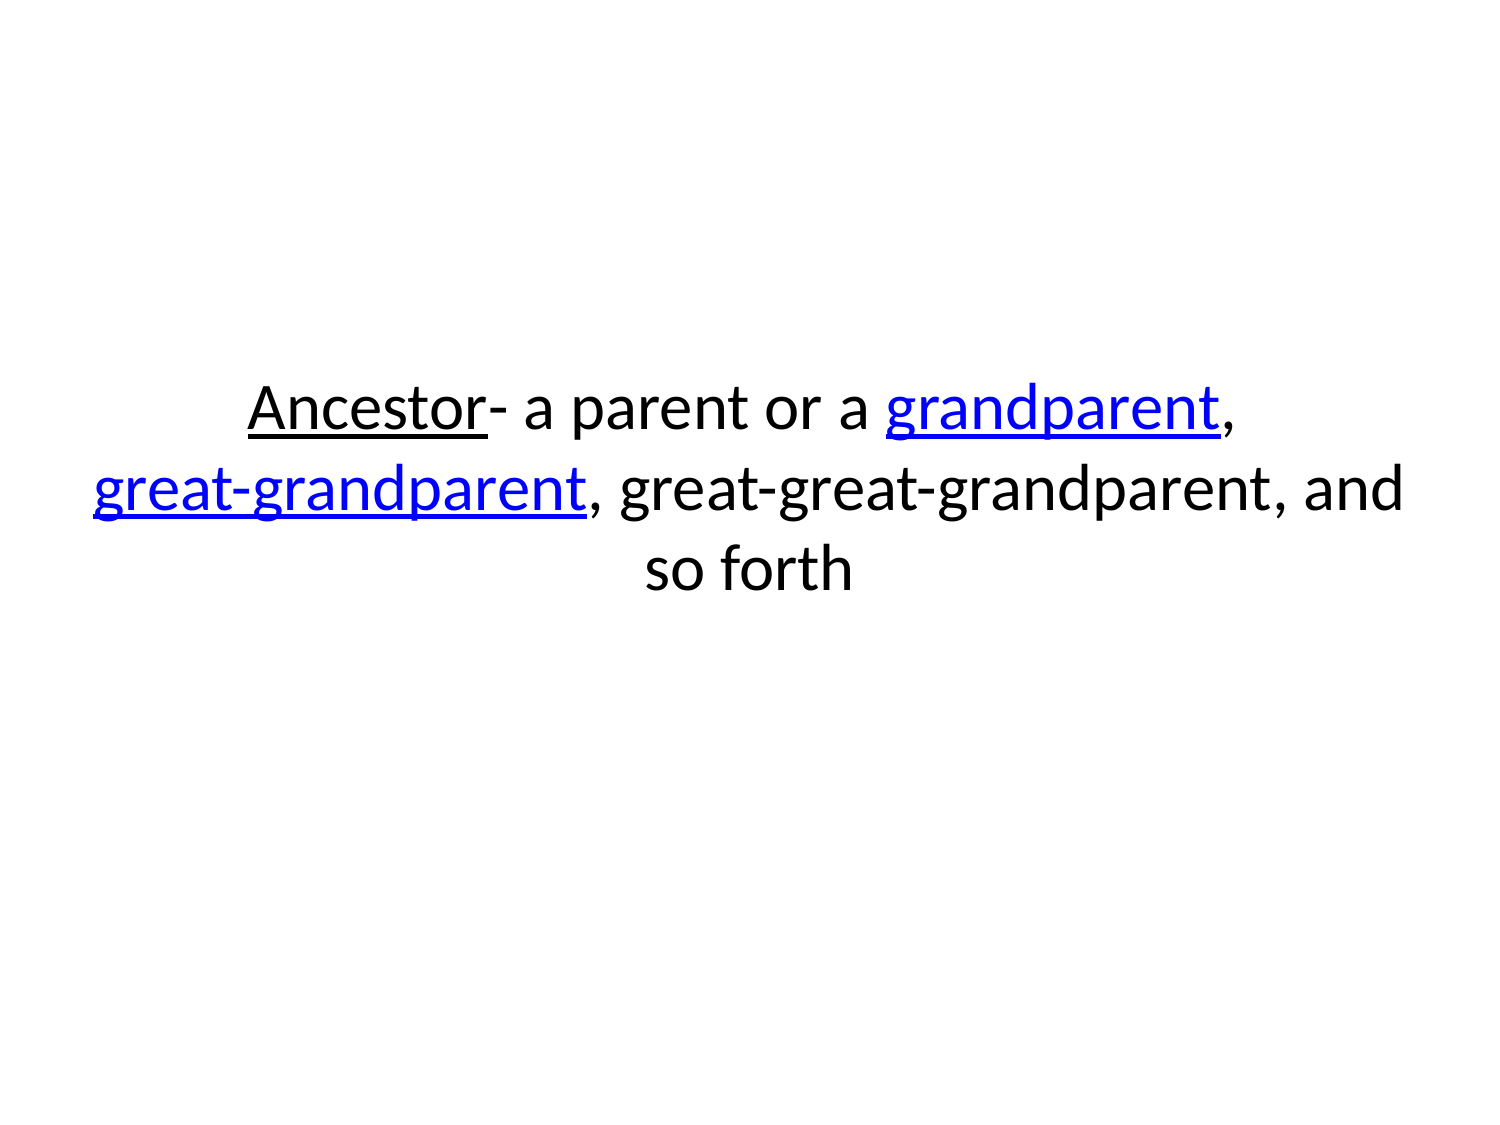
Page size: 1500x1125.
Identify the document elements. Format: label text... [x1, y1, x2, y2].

list Ancestor- a parent or a grandparent, great-grandparent, great-great-grandparent, and so forth [75, 262, 1425, 1005]
